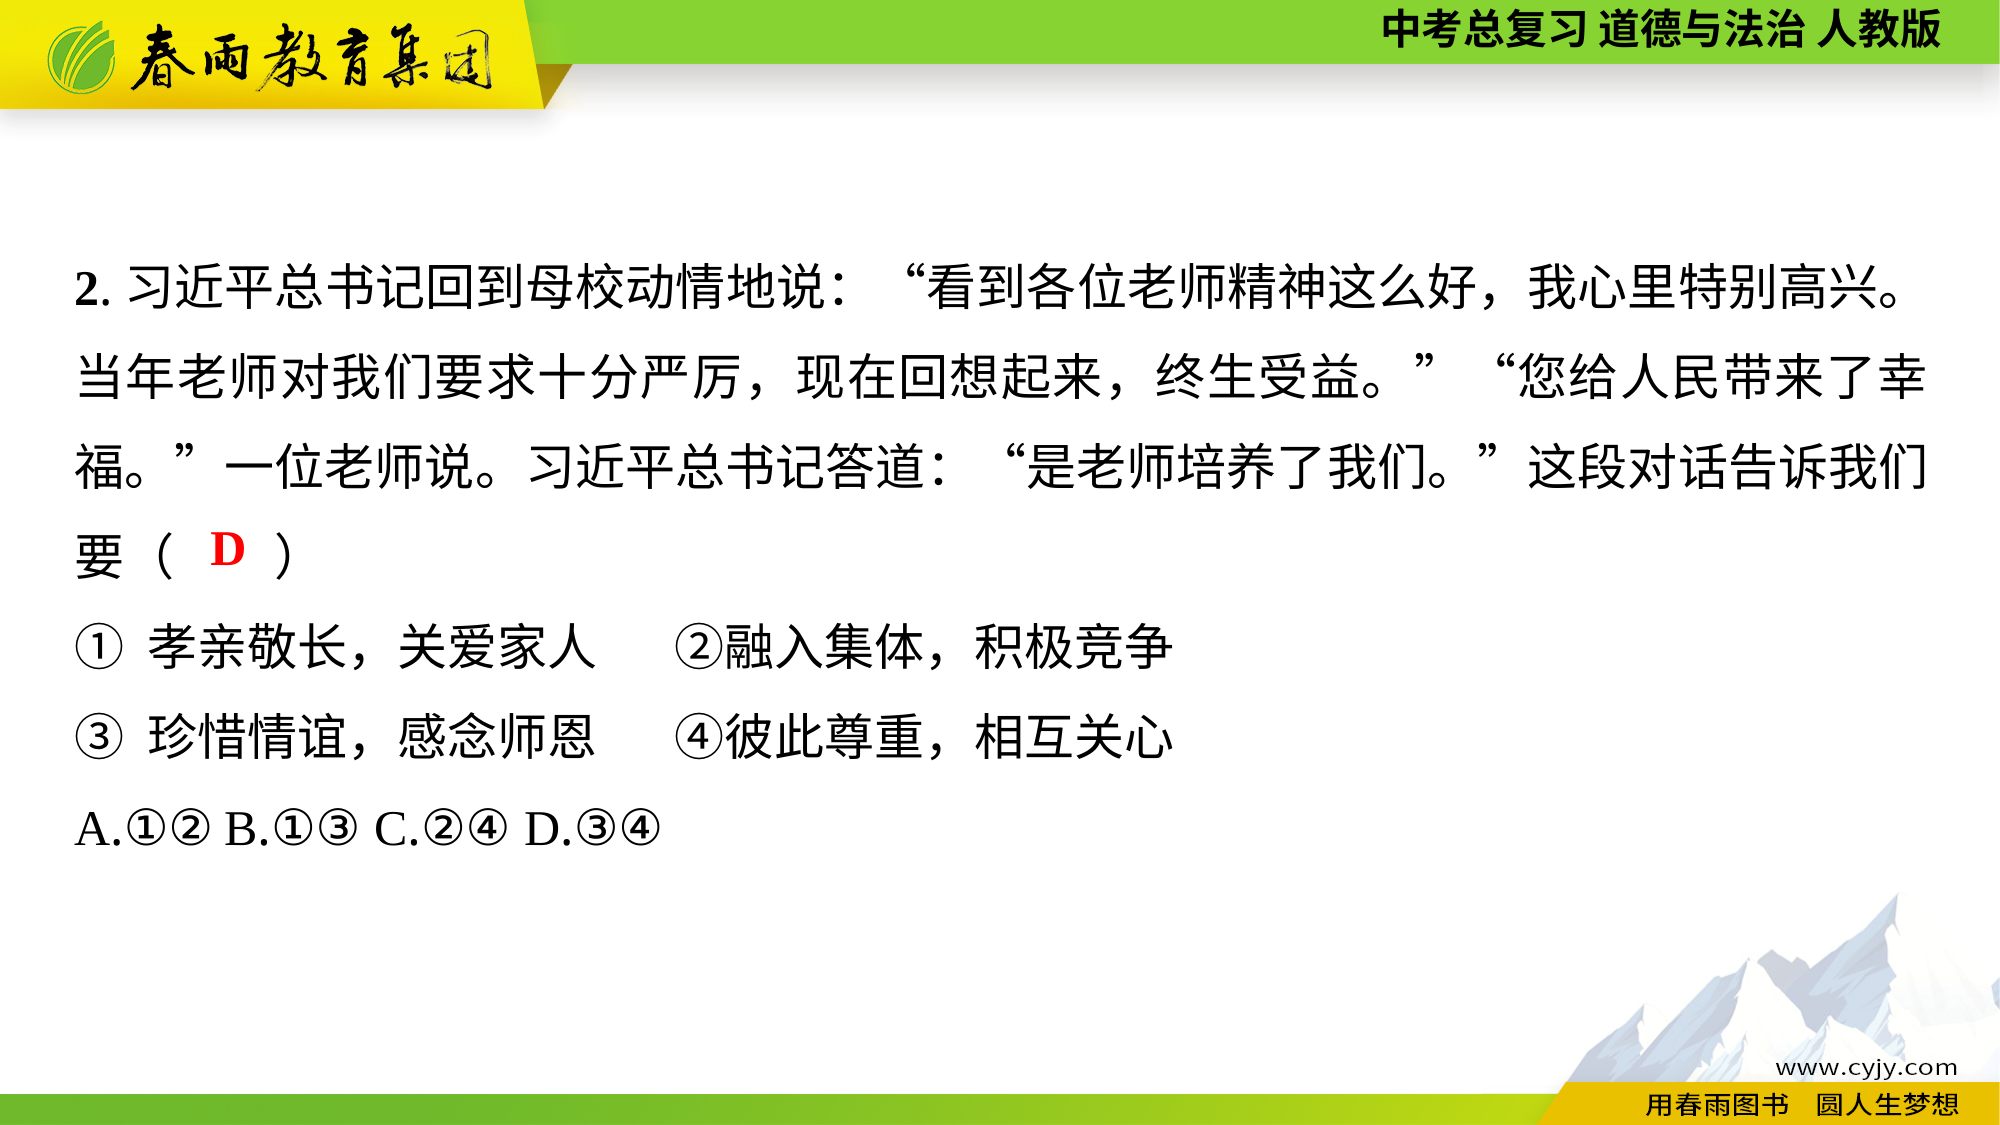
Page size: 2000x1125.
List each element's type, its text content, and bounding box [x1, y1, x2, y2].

text_box D [195, 508, 262, 583]
list 2.习近平总书记回到母校动情地说：“看到各位老师精神这么好，我心里特别高兴。当年老师对我们要求十分严厉，现在回想起来，终生受益。”“您给人民带来了幸福。”一位老师说。习近平总书记答道：“是老师培养了我们。”这段对话告诉我们要（ ） ① 孝亲敬长，关爱家人 ②融入集体，积极竞争 ③ 珍惜情谊，感念师恩 ④彼此尊重，相互关心 A.①② B.①③ C.②④ D.③④ [59, 218, 1944, 858]
picture [0, 0, 2000, 1125]
